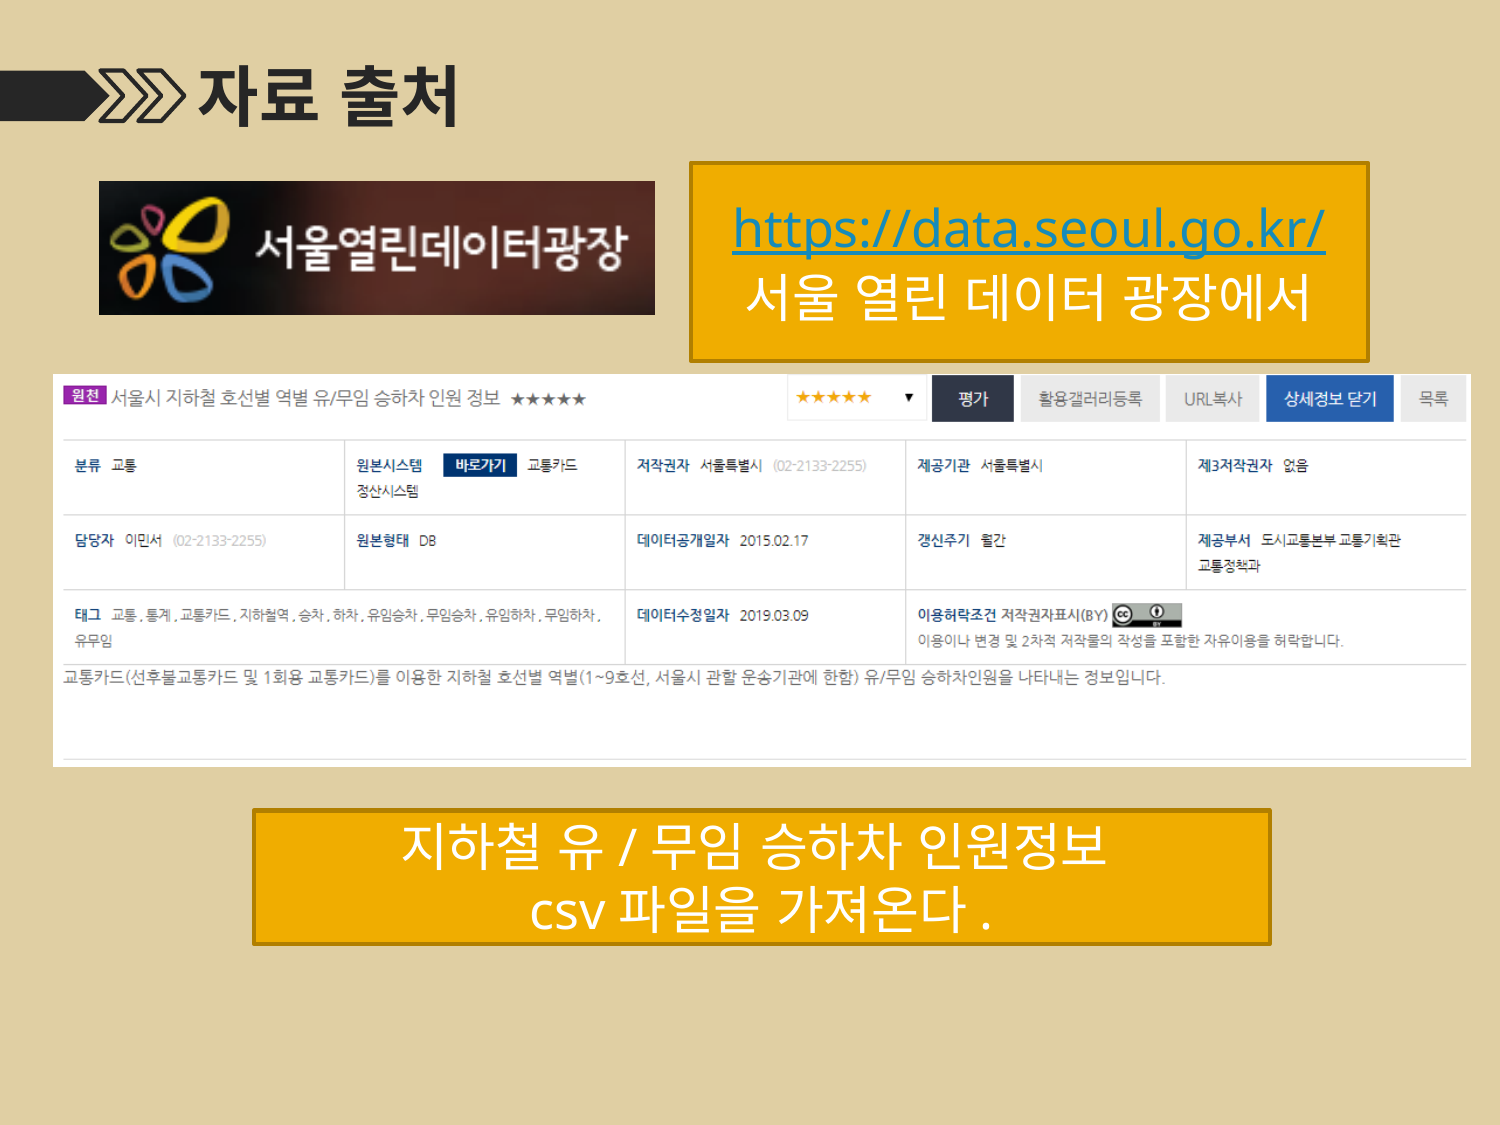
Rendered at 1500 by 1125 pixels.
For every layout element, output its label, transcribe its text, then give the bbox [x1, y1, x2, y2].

text_box 지하철 유/무임 승하차 인원정보 csv파일을 가져온다. [252, 808, 1272, 946]
text_box [0, 68, 112, 124]
text_box [98, 68, 149, 124]
text_box [136, 68, 187, 124]
picture [53, 374, 1471, 768]
picture [98, 180, 655, 315]
text_box 자료 출처 [183, 47, 827, 143]
text_box https://data.seoul.go.kr/ 서울 열린 데이터 광장에서 [689, 161, 1370, 363]
